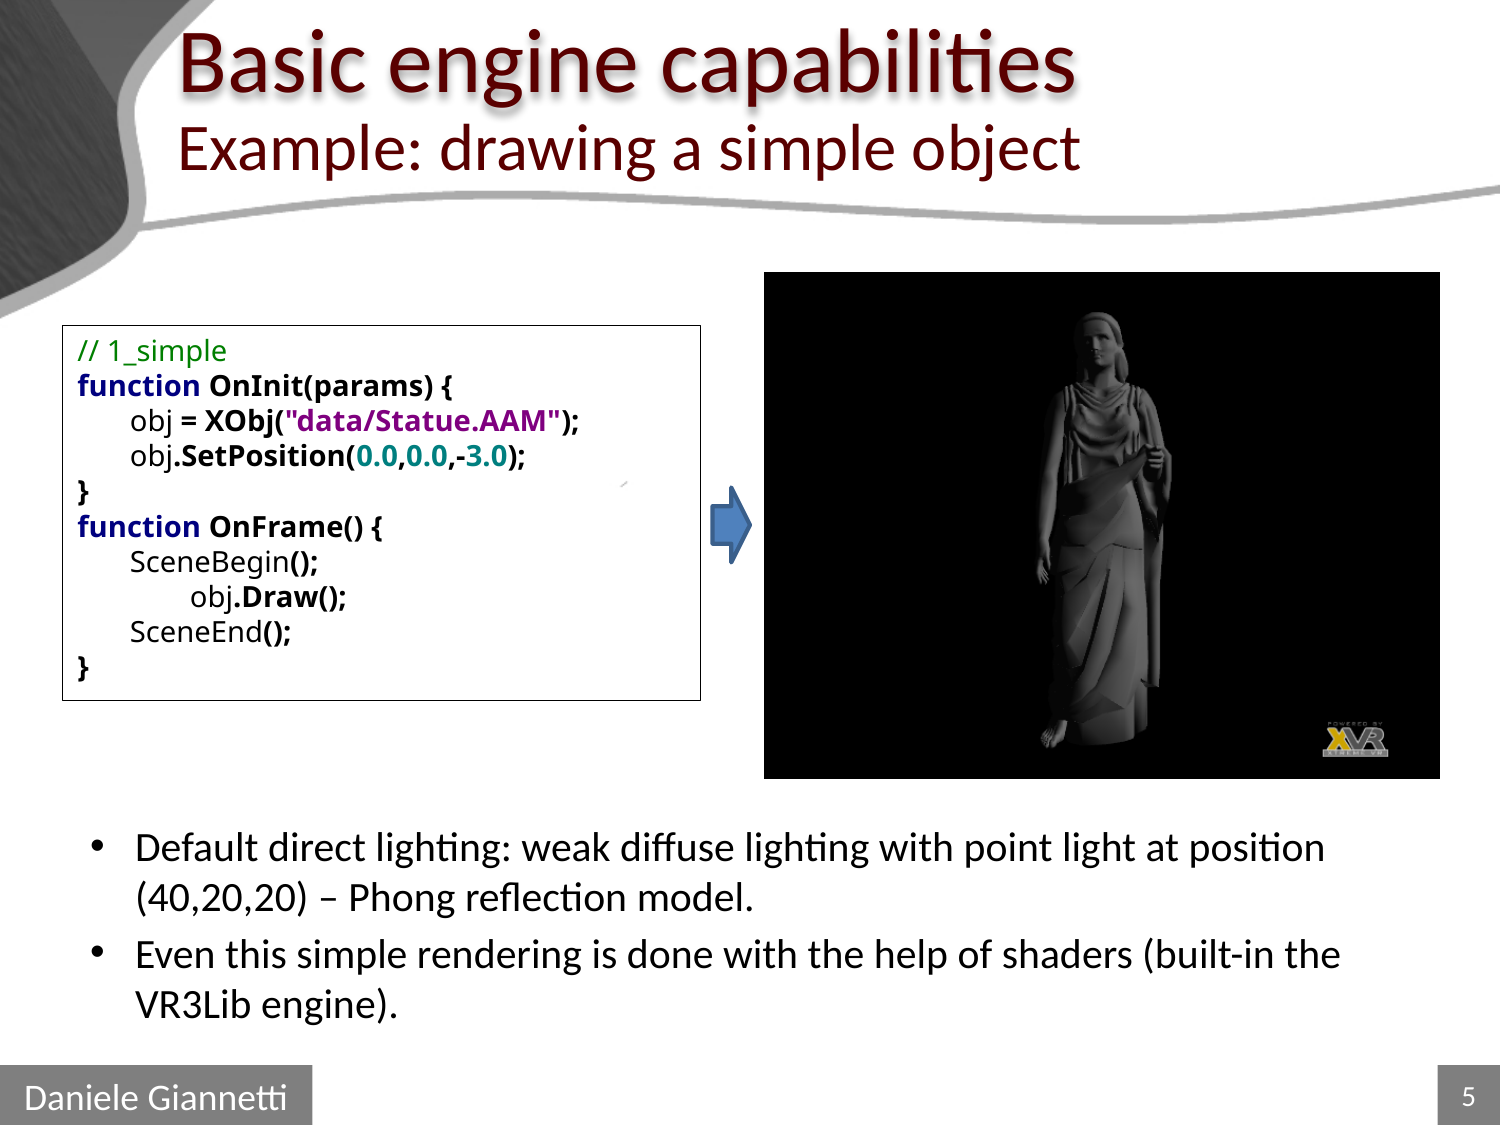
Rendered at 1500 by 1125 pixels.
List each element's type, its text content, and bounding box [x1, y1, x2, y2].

text_box // 1_simple function OnInit(params) { obj = XObj("data/Statue.AAM"); obj.SetPosition(0.0,0.0,-3.0); } function OnFrame() { SceneBegin(); obj.Draw(); SceneEnd(); } [62, 324, 700, 700]
text_box Daniele Giannetti [0, 1065, 313, 1125]
picture [0, 0, 1500, 1125]
list Default direct lighting: weak diffuse lighting with point light at position (40,20,20) – Phong reflection model. Even this simple rendering is done with the help of shaders (built-in the VR3Lib engine). [75, 812, 1425, 1038]
slide_number 5 [1437, 1065, 1500, 1125]
text_box Example: drawing a simple object [162, 87, 1375, 200]
text_box [710, 485, 752, 565]
title Basic engine capabilities [162, 0, 1375, 87]
